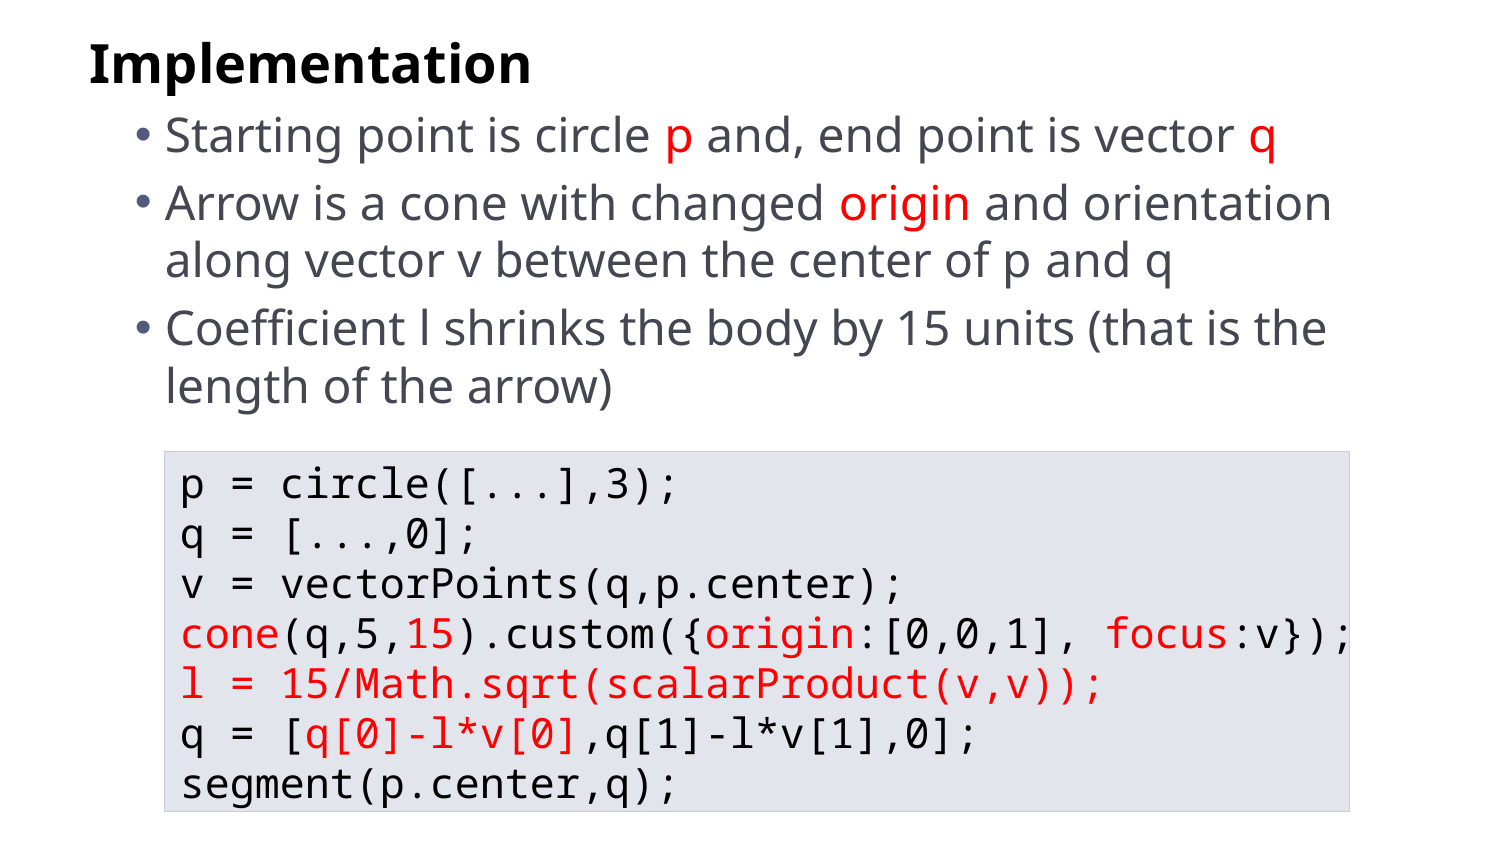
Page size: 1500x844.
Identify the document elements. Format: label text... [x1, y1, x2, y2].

text_box p = circle([...],3); q = [...,0]; v = vectorPoints(q,p.center); cone(q,5,15).custom({origin:[0,0,1], focus:v}); l = 15/Math.sqrt(scalarProduct(v,v)); q = [q[0]-l*v[0],q[1]-l*v[1],0]; segment(p.center,q); [164, 451, 1350, 812]
list Implementation Starting point is circle p and, end point is vector q Arrow is a cone with changed origin and orientation along vector v between the center of p and q Coefficient l shrinks the body by 15 units (that is the length of the arrow) [75, 21, 1475, 835]
